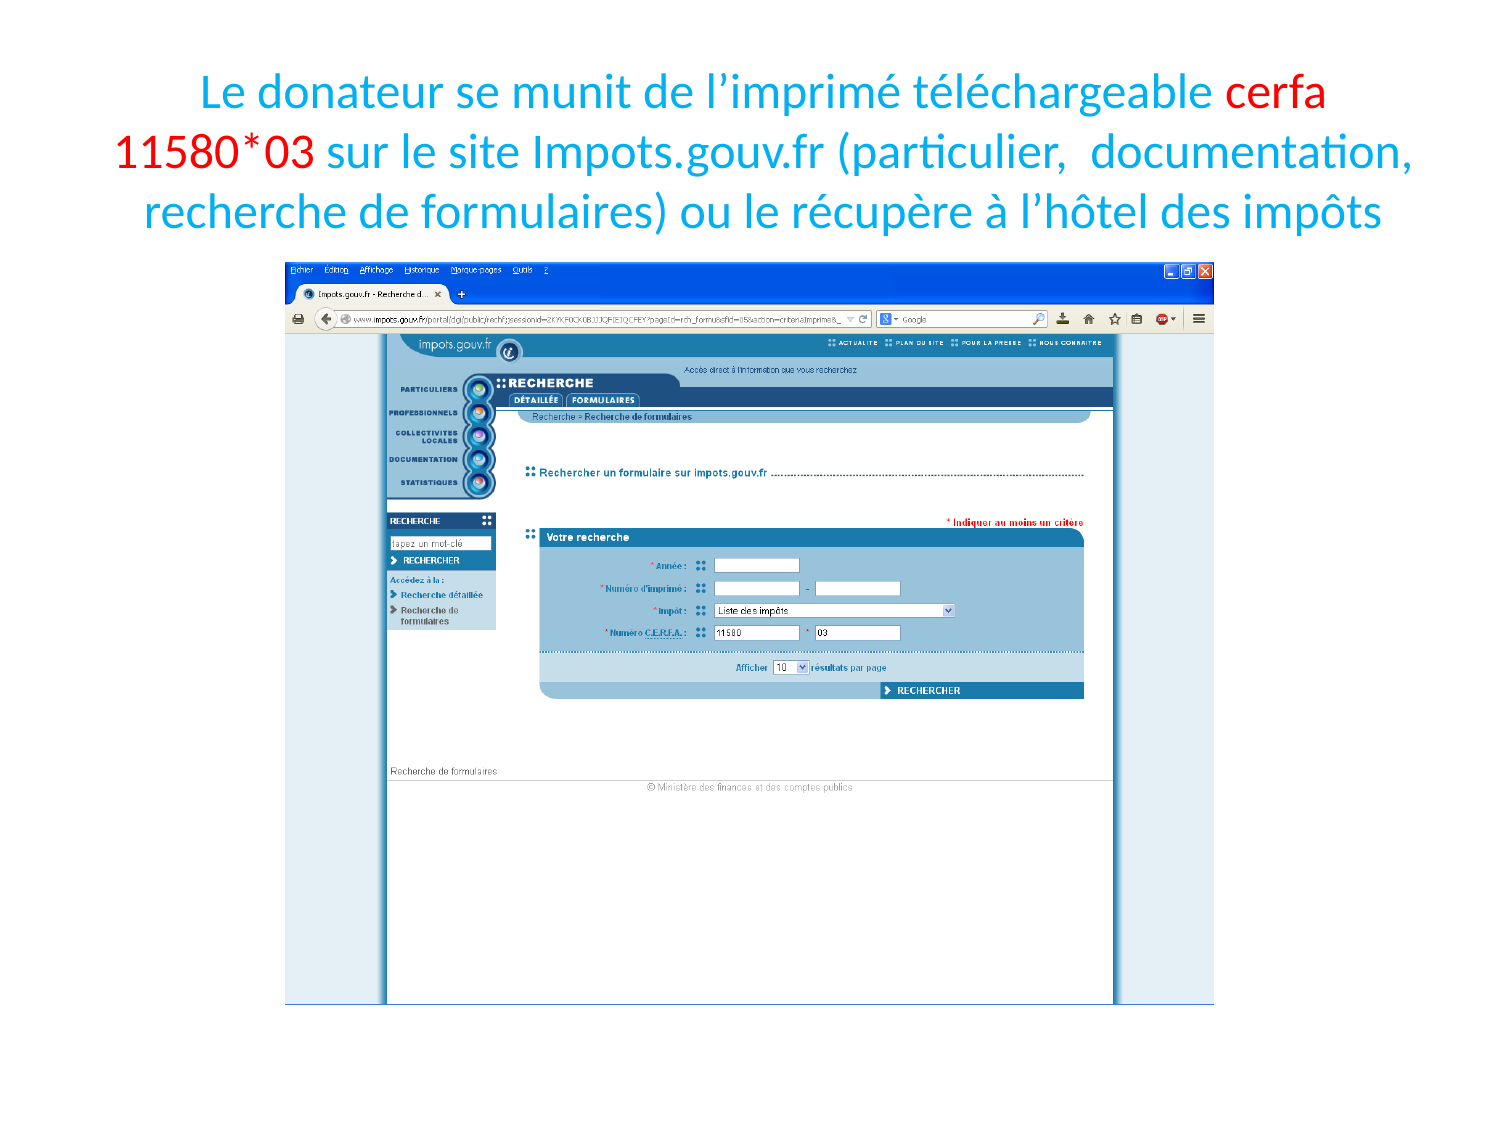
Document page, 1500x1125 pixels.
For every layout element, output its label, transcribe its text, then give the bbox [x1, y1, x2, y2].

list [285, 262, 1215, 1006]
title Le donateur se munit de l’imprimé téléchargeable cerfa 11580*03 sur le site Impots.gouv.fr (particulier, documentation, recherche de formulaires) ou le récupère à l’hôtel des impôts [88, 54, 1439, 243]
